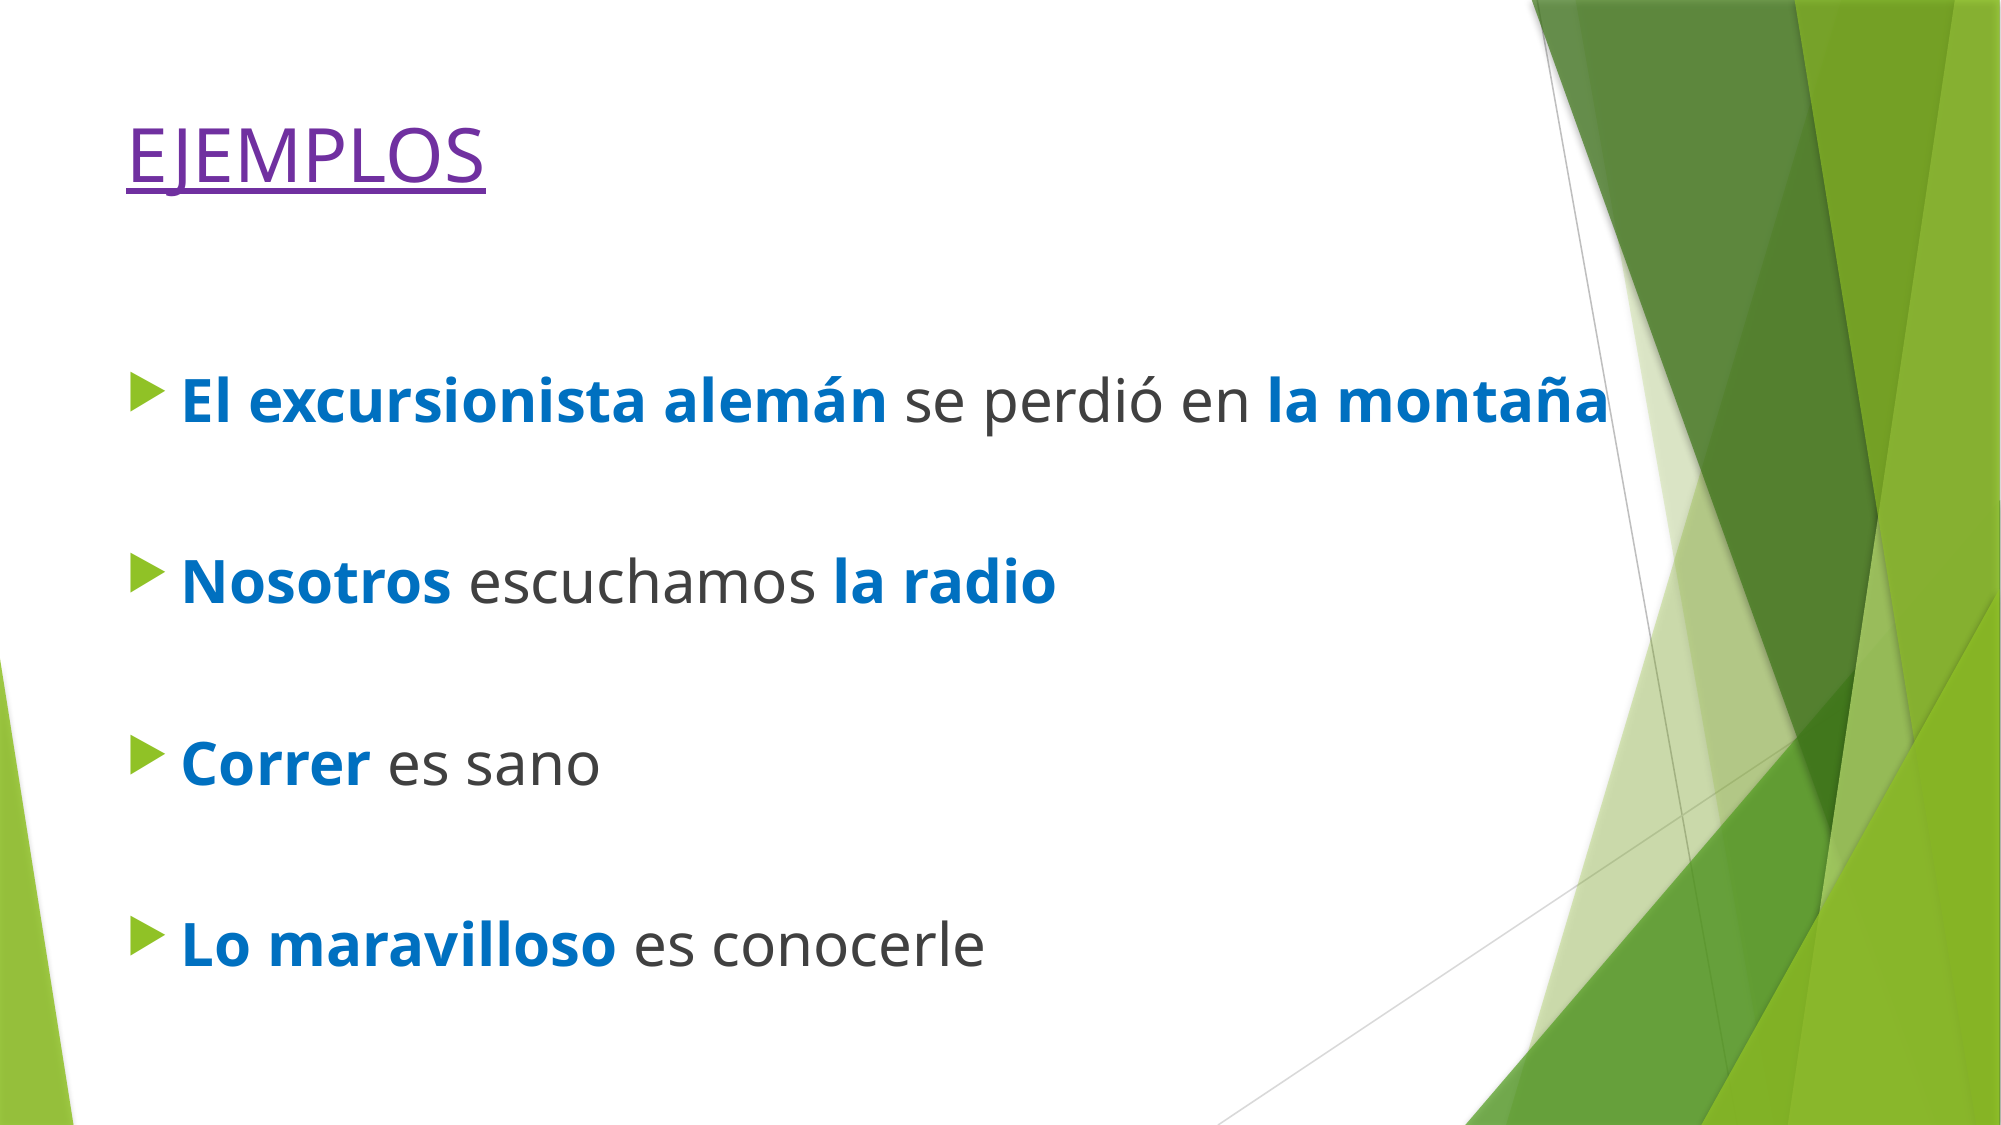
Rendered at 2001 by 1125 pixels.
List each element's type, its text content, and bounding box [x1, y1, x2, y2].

title EJEMPLOS [111, 99, 1522, 317]
list El excursionista alemán se perdió en la montaña Nosotros escuchamos la radio Correr es sano Lo maravilloso es conocerle [111, 354, 1747, 992]
